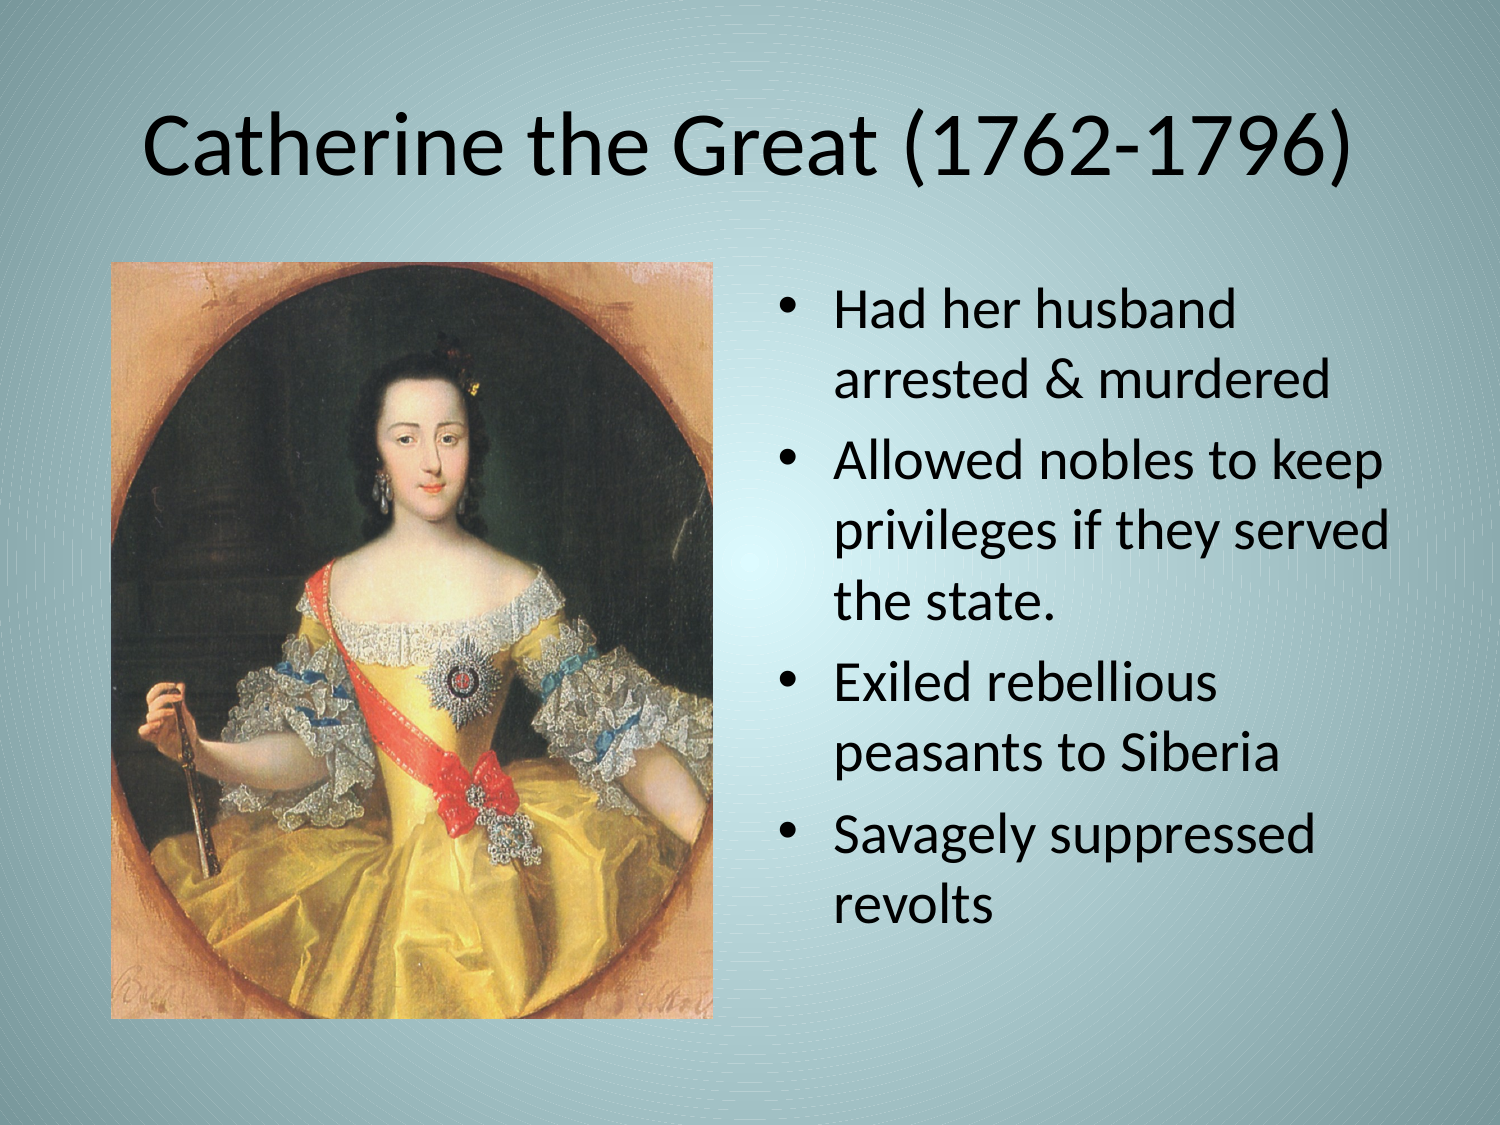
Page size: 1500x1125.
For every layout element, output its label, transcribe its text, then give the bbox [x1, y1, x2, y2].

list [110, 262, 713, 1020]
list Had her husband arrested & murdered Allowed nobles to keep privileges if they served the state. Exiled rebellious peasants to Siberia Savagely suppressed revolts [762, 262, 1425, 1005]
title Catherine the Great (1762-1796) [75, 45, 1425, 233]
